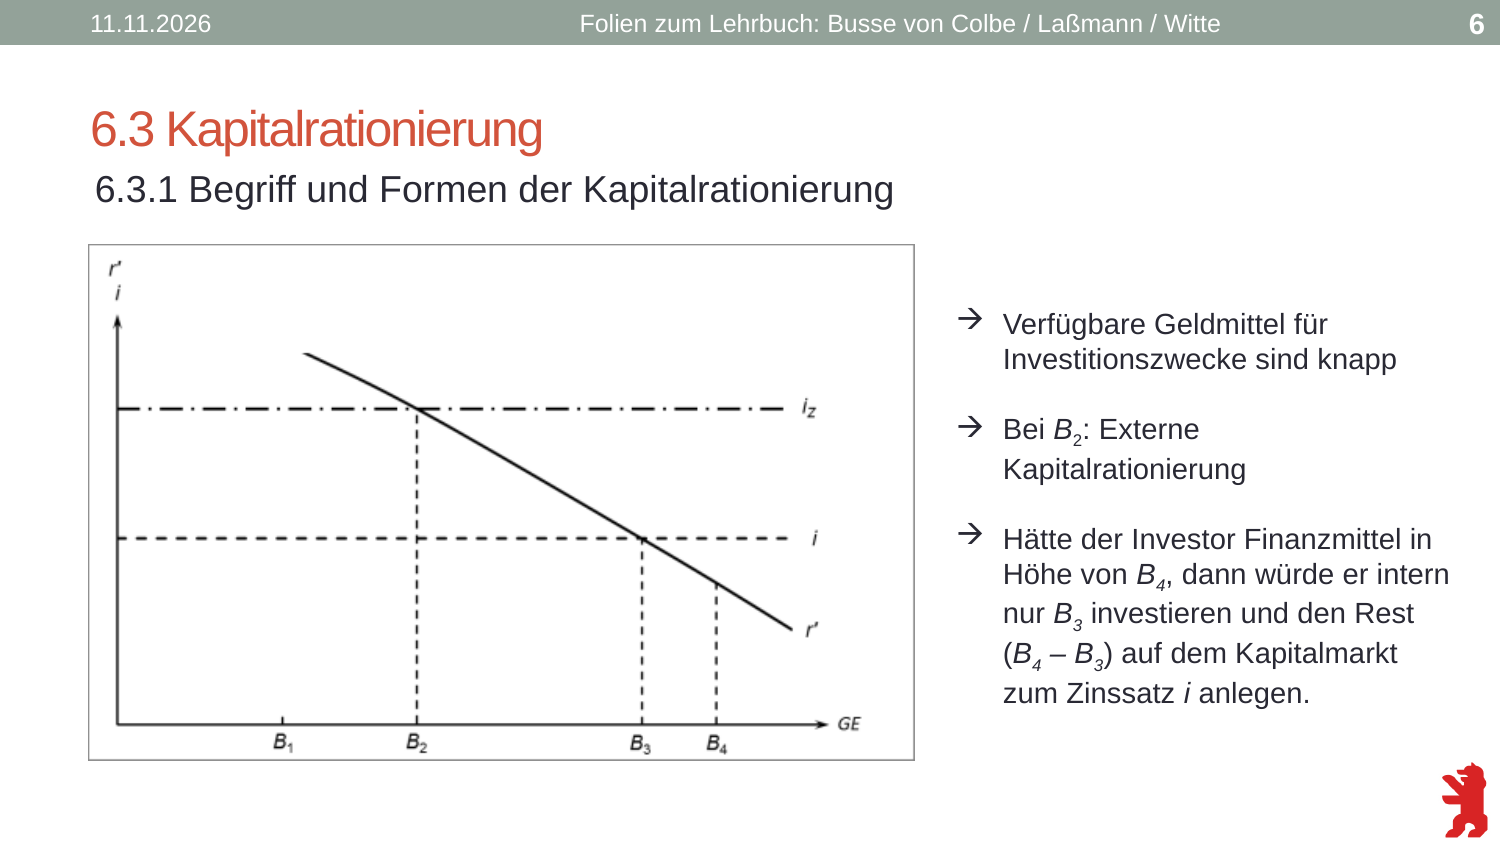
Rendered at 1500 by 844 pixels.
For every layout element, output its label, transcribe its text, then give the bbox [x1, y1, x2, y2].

footer Folien zum Lehrbuch: Busse von Colbe / Laßmann / Witte [562, 2, 1238, 43]
picture [1434, 760, 1500, 844]
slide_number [75, 2, 550, 43]
text_box 6.3.1 Begriff und Formen der Kapitalrationierung [80, 157, 910, 217]
text_box Verfügbare Geldmittel für Investitionszwecke sind knapp Bei B2: Externe Kapitalrationierung Hätte der Investor Finanzmittel in Höhe von B4, dann würde er intern nur B3 investieren und den Rest (B4 – B3) auf dem Kapitalmarkt zum Zinssatz i anlegen. [941, 298, 1466, 752]
title 6.3 Kapitalrationierung [75, 65, 1425, 188]
picture [88, 243, 916, 761]
slide_number 6 [1325, 2, 1500, 43]
